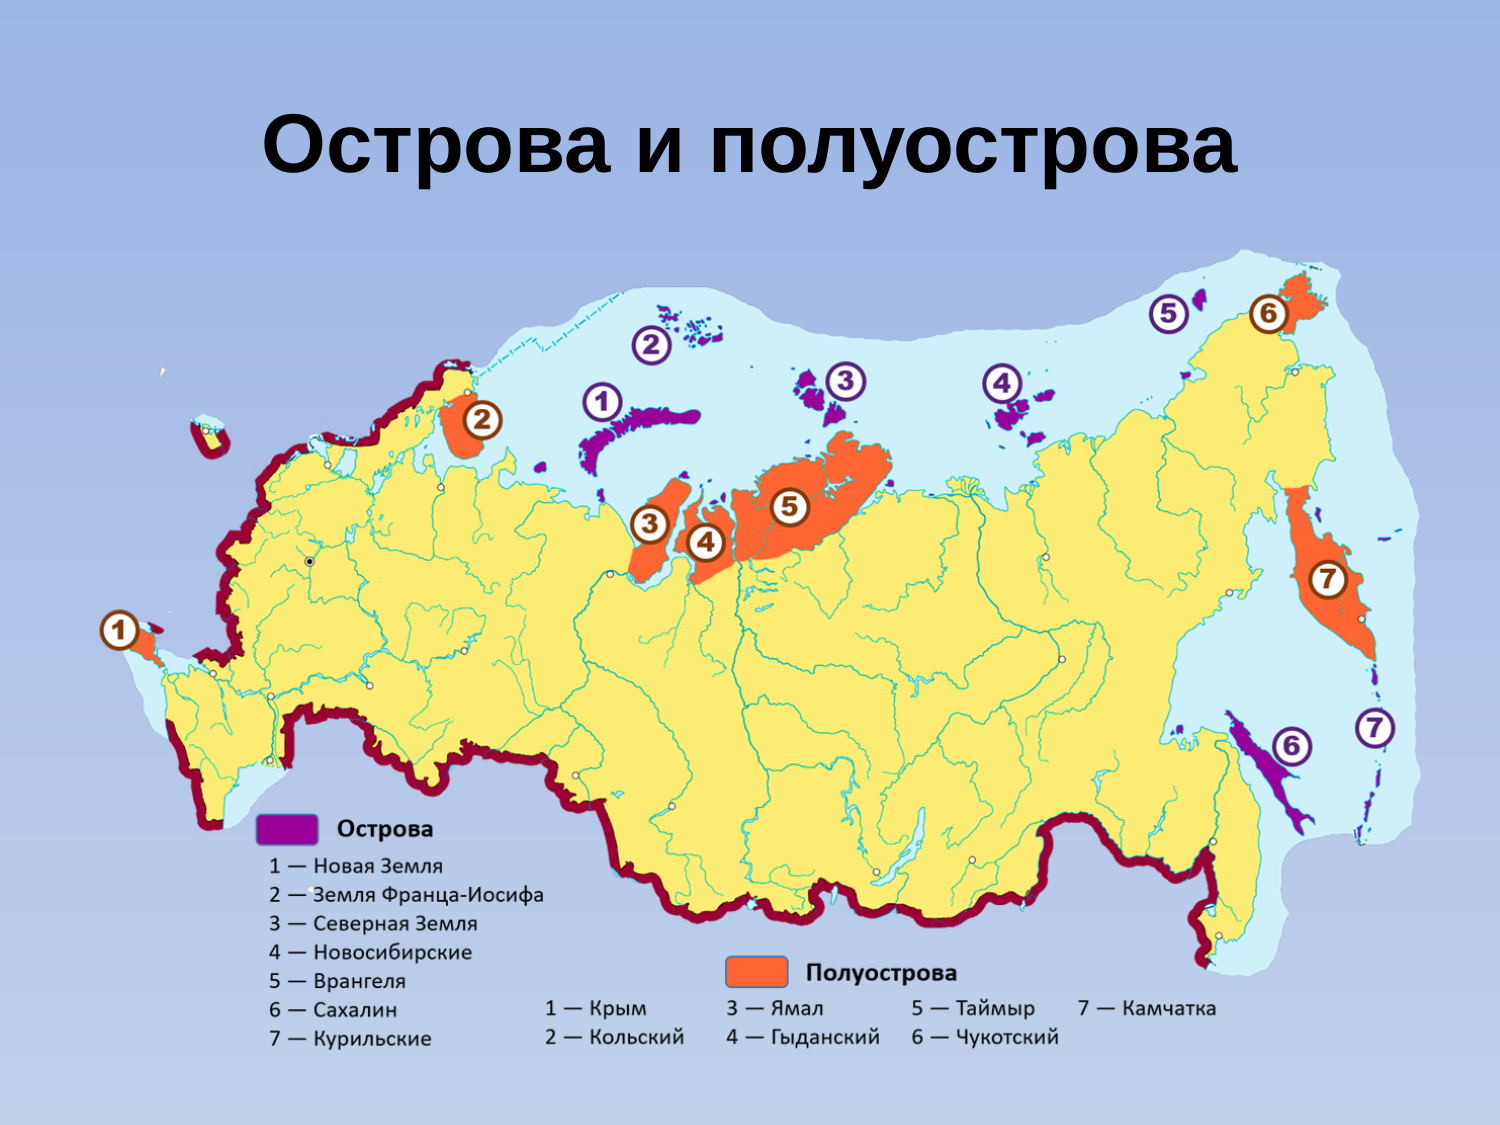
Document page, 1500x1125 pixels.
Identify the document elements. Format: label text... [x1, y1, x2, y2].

title Острова и полуострова [75, 45, 1425, 233]
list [92, 243, 1424, 1067]
